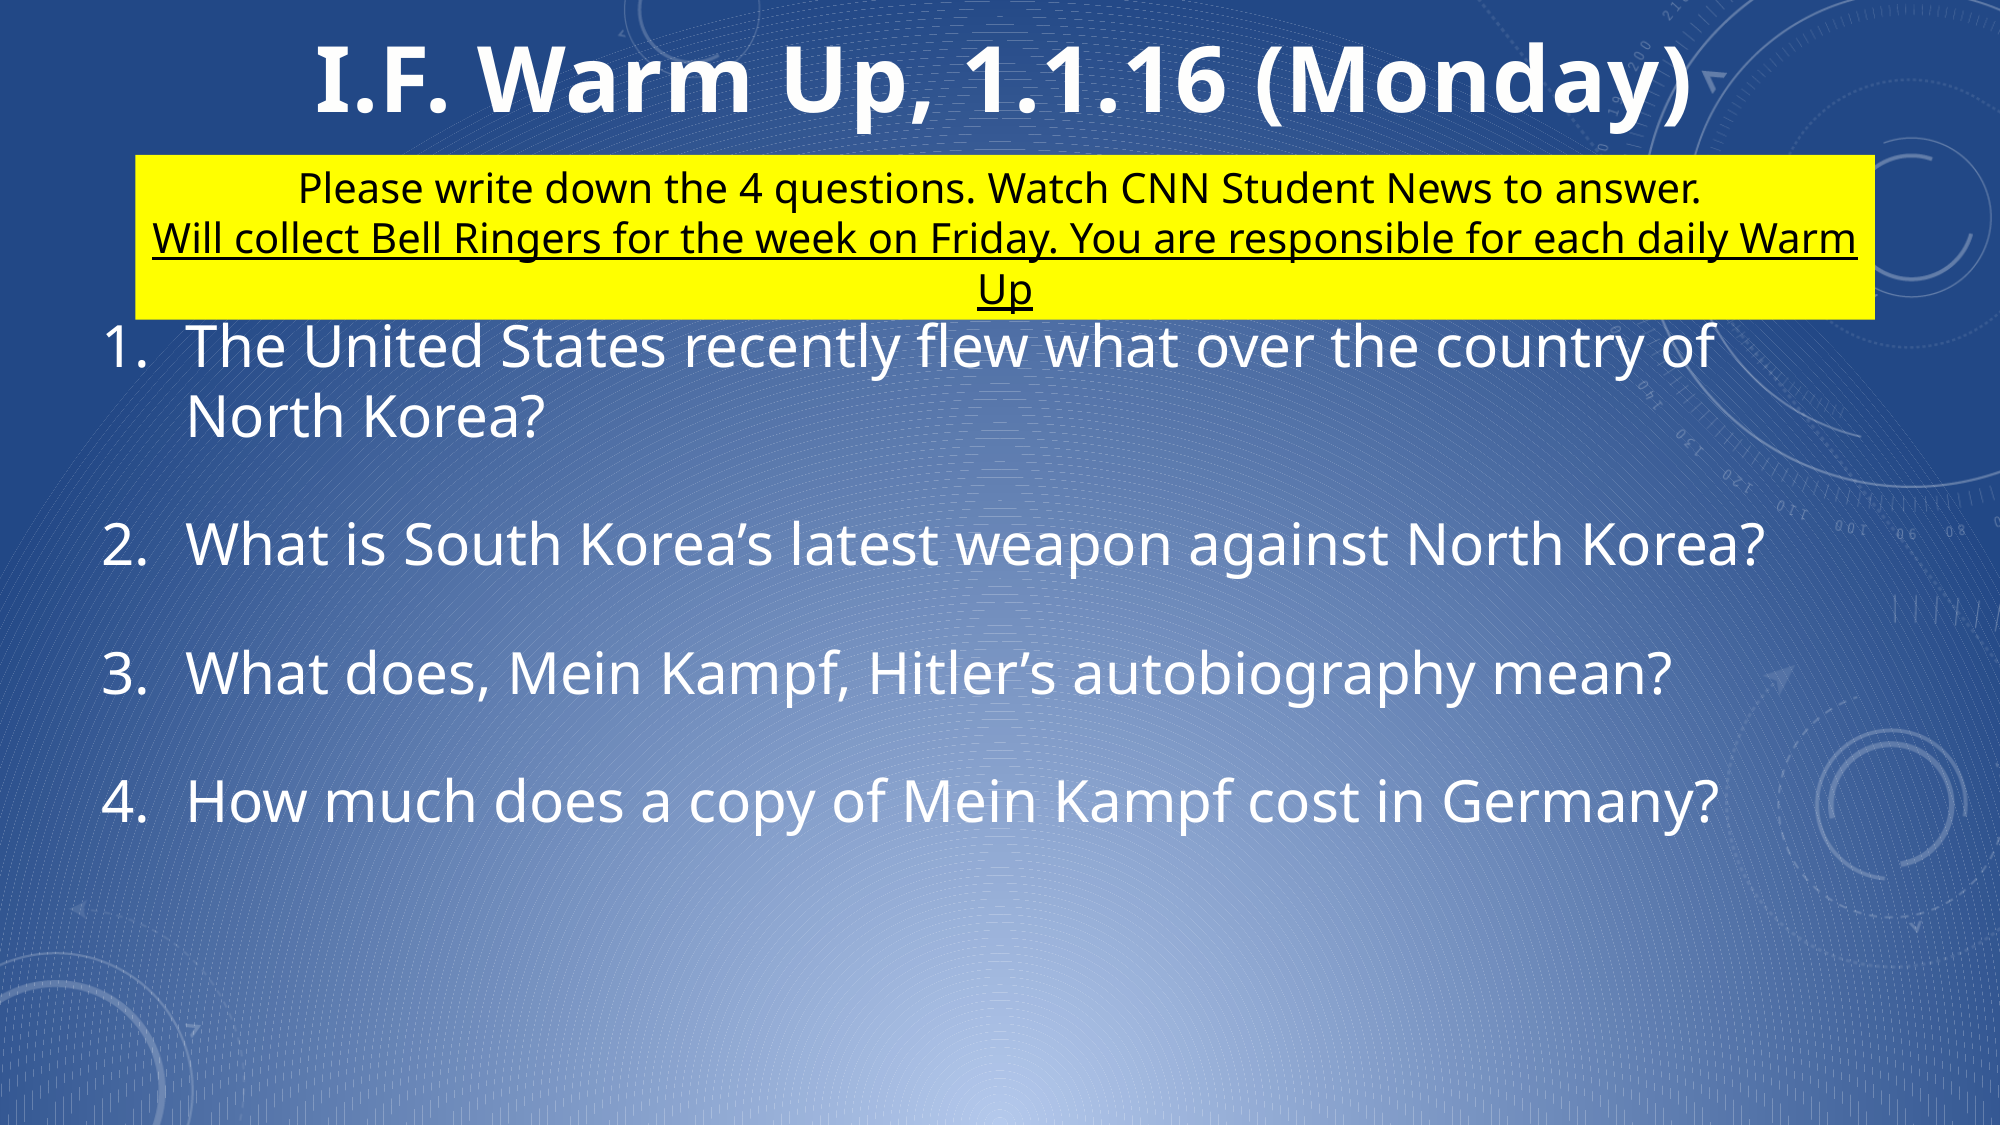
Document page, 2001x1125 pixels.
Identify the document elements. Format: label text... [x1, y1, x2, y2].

text_box I.F. Warm Up, 1.1.16 (Monday) [135, 13, 1875, 139]
text_box Please write down the 4 questions. Watch CNN Student News to answer. Will collect Bell Ringers for the week on Friday. You are responsible for each daily Warm Up [135, 154, 1875, 301]
text_box The United States recently flew what over the country of North Korea? What is South Korea’s latest weapon against North Korea? What does, Mein Kampf, Hitler’s autobiography mean? How much does a copy of Mein Kampf cost in Germany? [24, 301, 1963, 970]
picture [0, 0, 2000, 1125]
